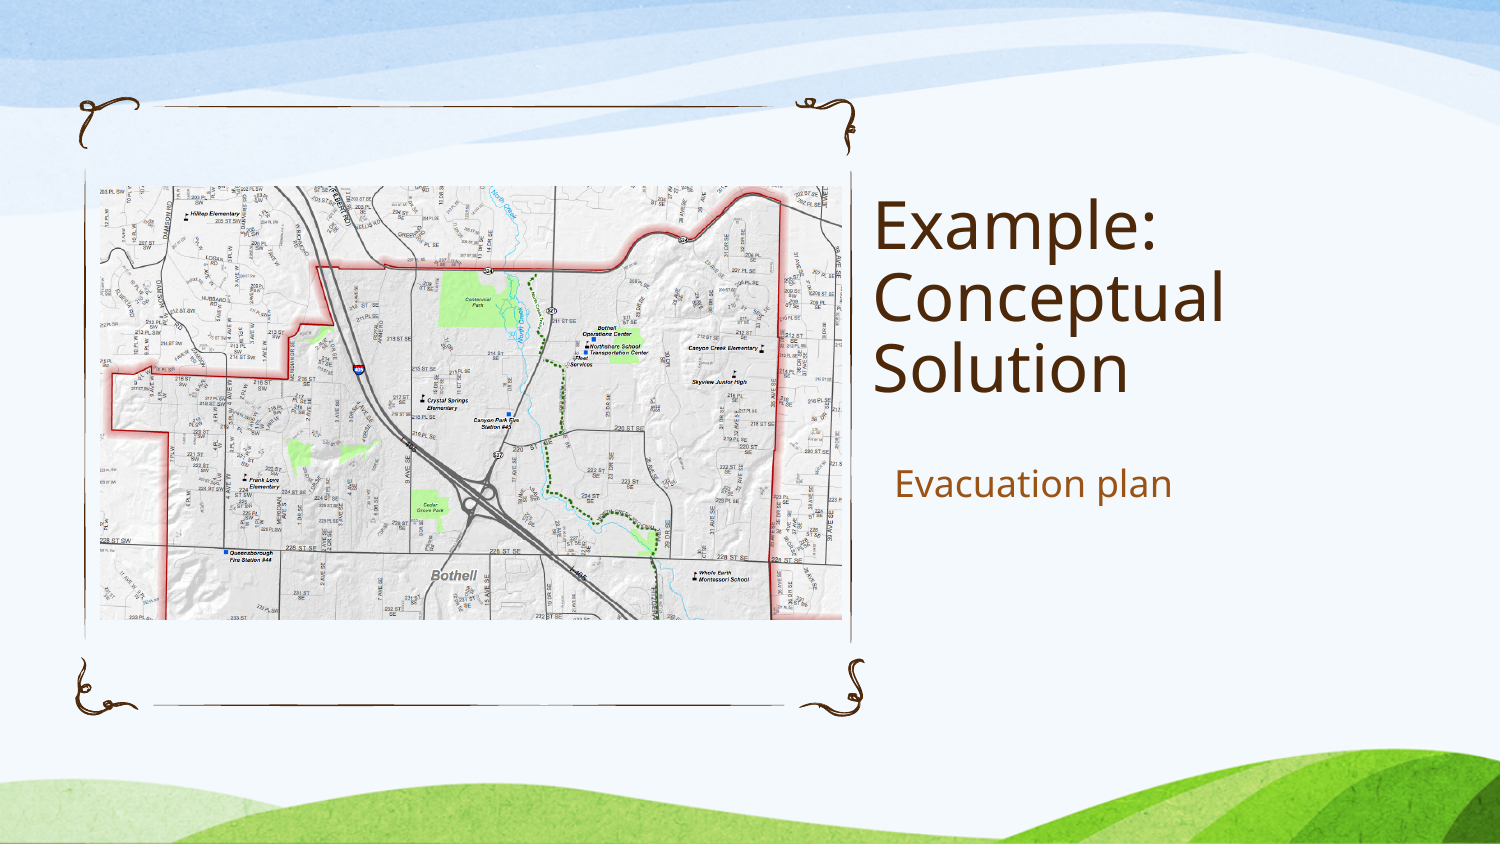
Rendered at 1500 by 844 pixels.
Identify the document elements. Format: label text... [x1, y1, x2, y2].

picture [0, 0, 1500, 844]
list Evacuation plan [879, 444, 1490, 653]
title Example: Conceptual Solution [857, 163, 1500, 423]
